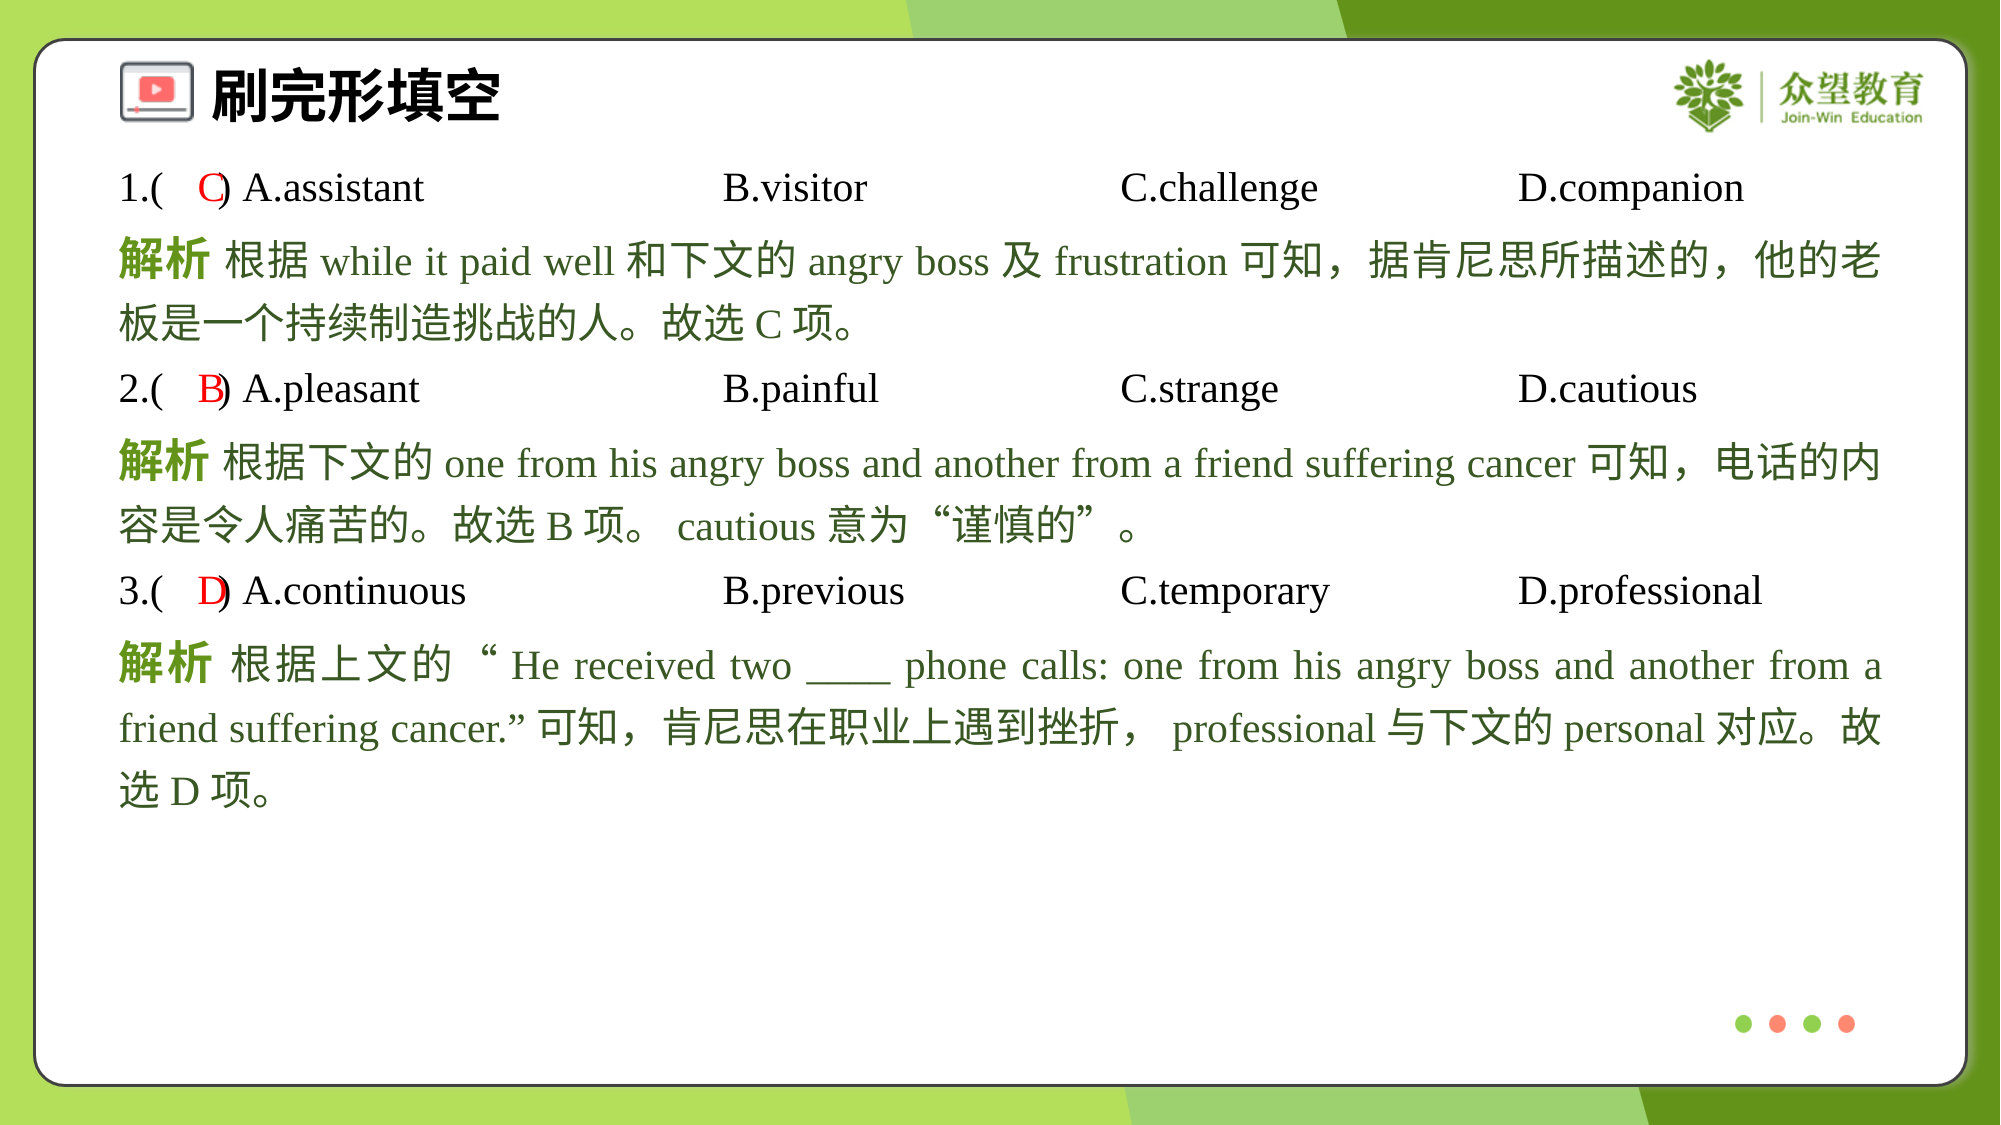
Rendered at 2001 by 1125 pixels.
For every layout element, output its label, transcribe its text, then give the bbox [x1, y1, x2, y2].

text_box 2.( ) A.pleasant B.painful C.strange D.cautious [118, 348, 192, 406]
text_box C [192, 146, 231, 205]
text_box 3.( ) A.continuous B.previous C.temporary D.professional [118, 550, 192, 608]
text_box B [192, 348, 231, 406]
text_box 解析 根据上文的“He received two ____ phone calls: one from his angry boss and another from a friend suffering cancer.”可知，肯尼思在职业上遇到挫折，professional与下文的personal对应。故选D项。 [118, 619, 1883, 809]
text_box 解析 根据下文的one from his angry boss and another from a friend suffering cancer可知，电话的内容是令人痛苦的。故选B项。cautious意为“谨慎的”。 [118, 417, 1883, 545]
text_box 1.( ) A.assistant B.visitor C.challenge D.companion [231, 146, 1883, 204]
text_box D [192, 550, 233, 608]
text_box 1.( ) A.assistant B.visitor C.challenge D.companion [118, 146, 192, 204]
text_box 2.( ) A.pleasant B.painful C.strange D.cautious [231, 348, 1883, 406]
picture [0, 0, 2000, 1125]
text_box 3.( ) A.continuous B.previous C.temporary D.professional [233, 550, 1883, 608]
text_box 解析 根据while it paid well和下文的angry boss及frustration可知，据肯尼思所描述的，他的老板是一个持续制造挑战的人。故选C项。 [118, 215, 1883, 343]
